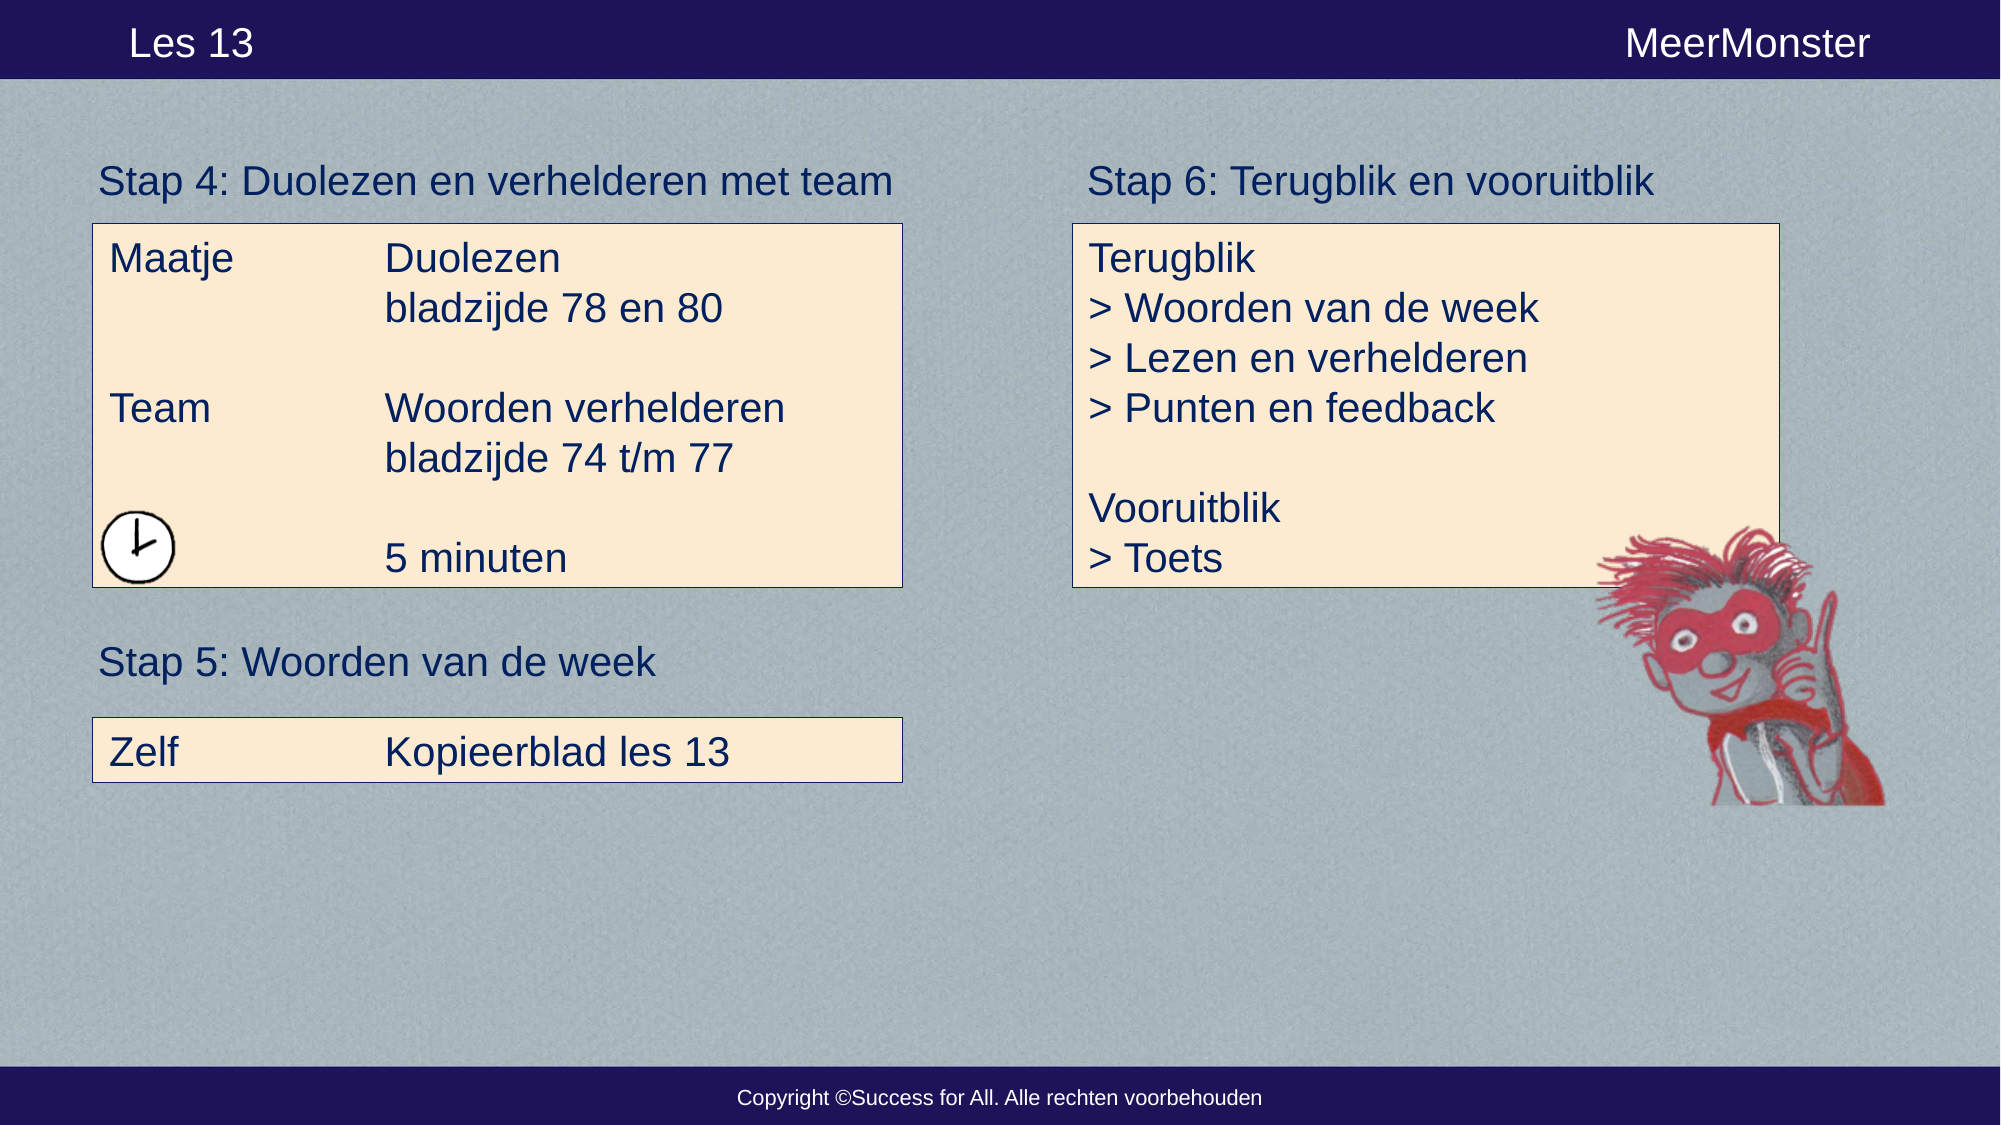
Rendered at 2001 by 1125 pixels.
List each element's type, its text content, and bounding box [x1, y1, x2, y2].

text_box Copyright ©Success for All. Alle rechten voorbehouden [0, 1076, 2000, 1125]
text_box Stap 5: Woorden van de week [83, 627, 876, 693]
text_box Stap 6: Terugblik en vooruitblik [1072, 146, 1865, 212]
picture [0, 0, 2001, 1125]
text_box Les 13 [114, 8, 354, 73]
text_box Terugblik > Woorden van de week > Lezen en verhelderen > Punten en feedback Vooruitblik > Toets [1072, 223, 1780, 588]
text_box Maatje Duolezen bladzijde 78 en 80 Team Woorden verhelderen bladzijde 74 t/m 77 5 minuten [92, 223, 903, 588]
text_box Stap 4: Duolezen en verhelderen met team [83, 146, 926, 212]
text_box MeerMonster [999, 8, 1886, 73]
text_box Zelf Kopieerblad les 13 [92, 717, 903, 783]
